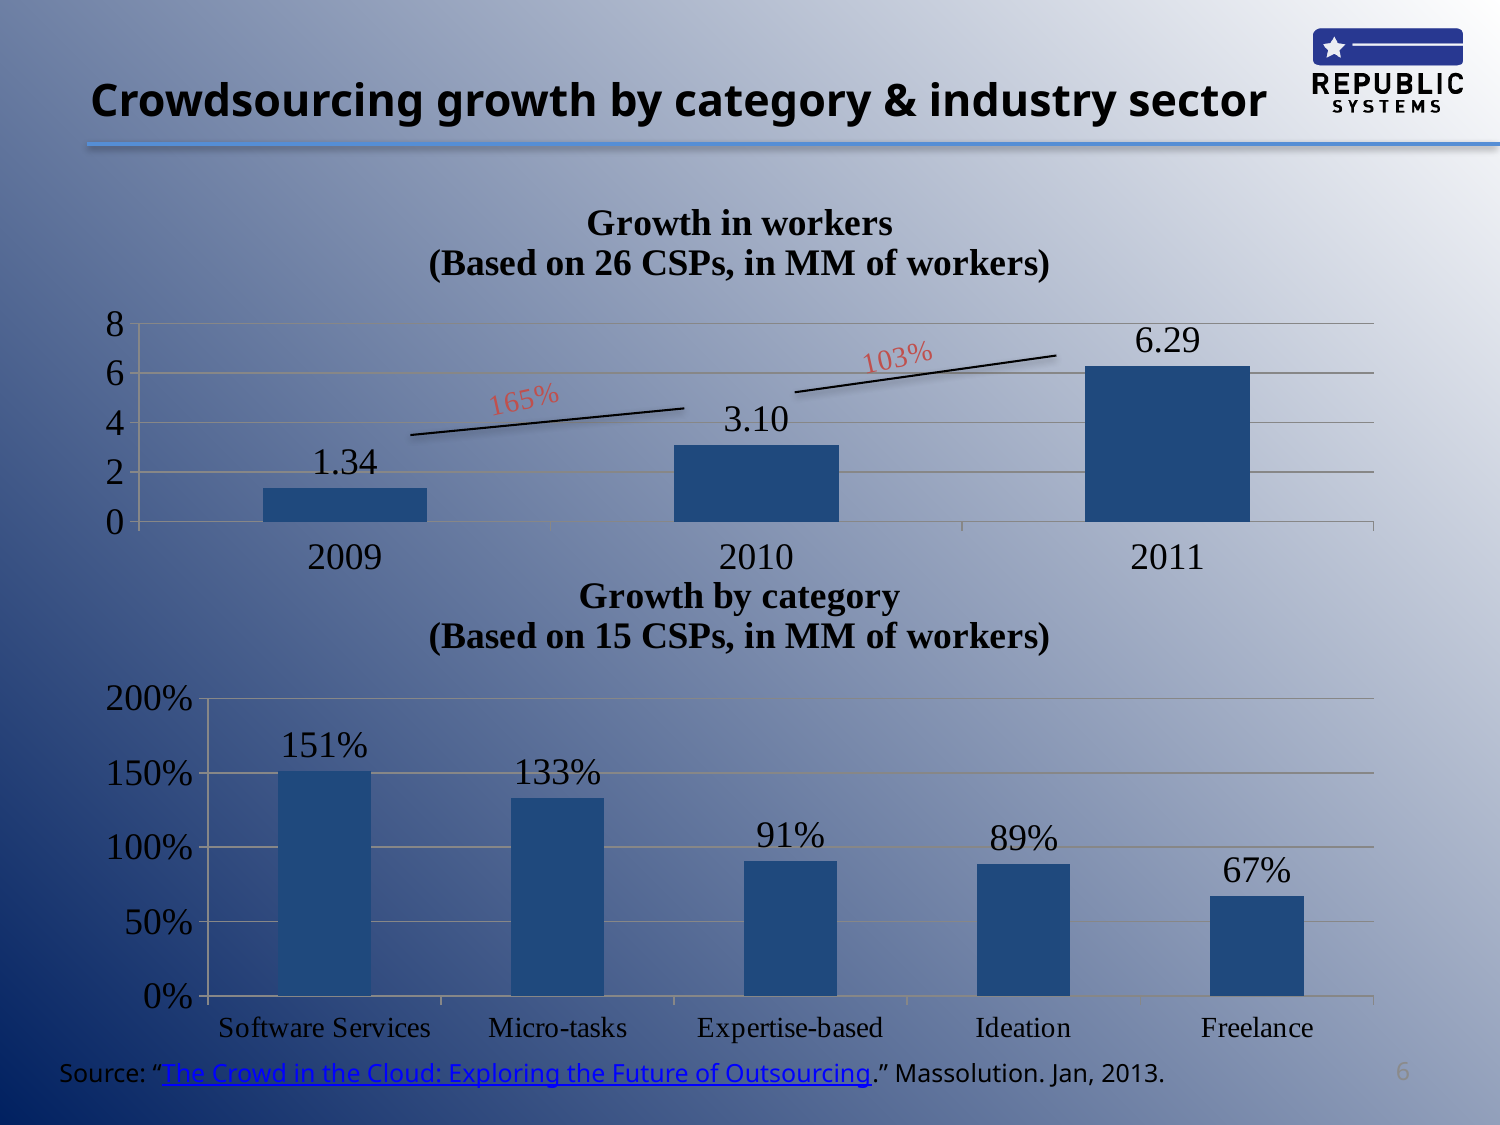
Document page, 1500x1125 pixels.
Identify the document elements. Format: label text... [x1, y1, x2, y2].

title Crowdsourcing growth by category & industry sector [75, 45, 1425, 153]
chart [78, 174, 1401, 1055]
text_box Source: “The Crowd in the Cloud: Exploring the Future of Outsourcing.” Massolution. Jan, 2013. [44, 1049, 1400, 1099]
slide_number 6 [1074, 1042, 1425, 1103]
picture [1312, 28, 1463, 113]
